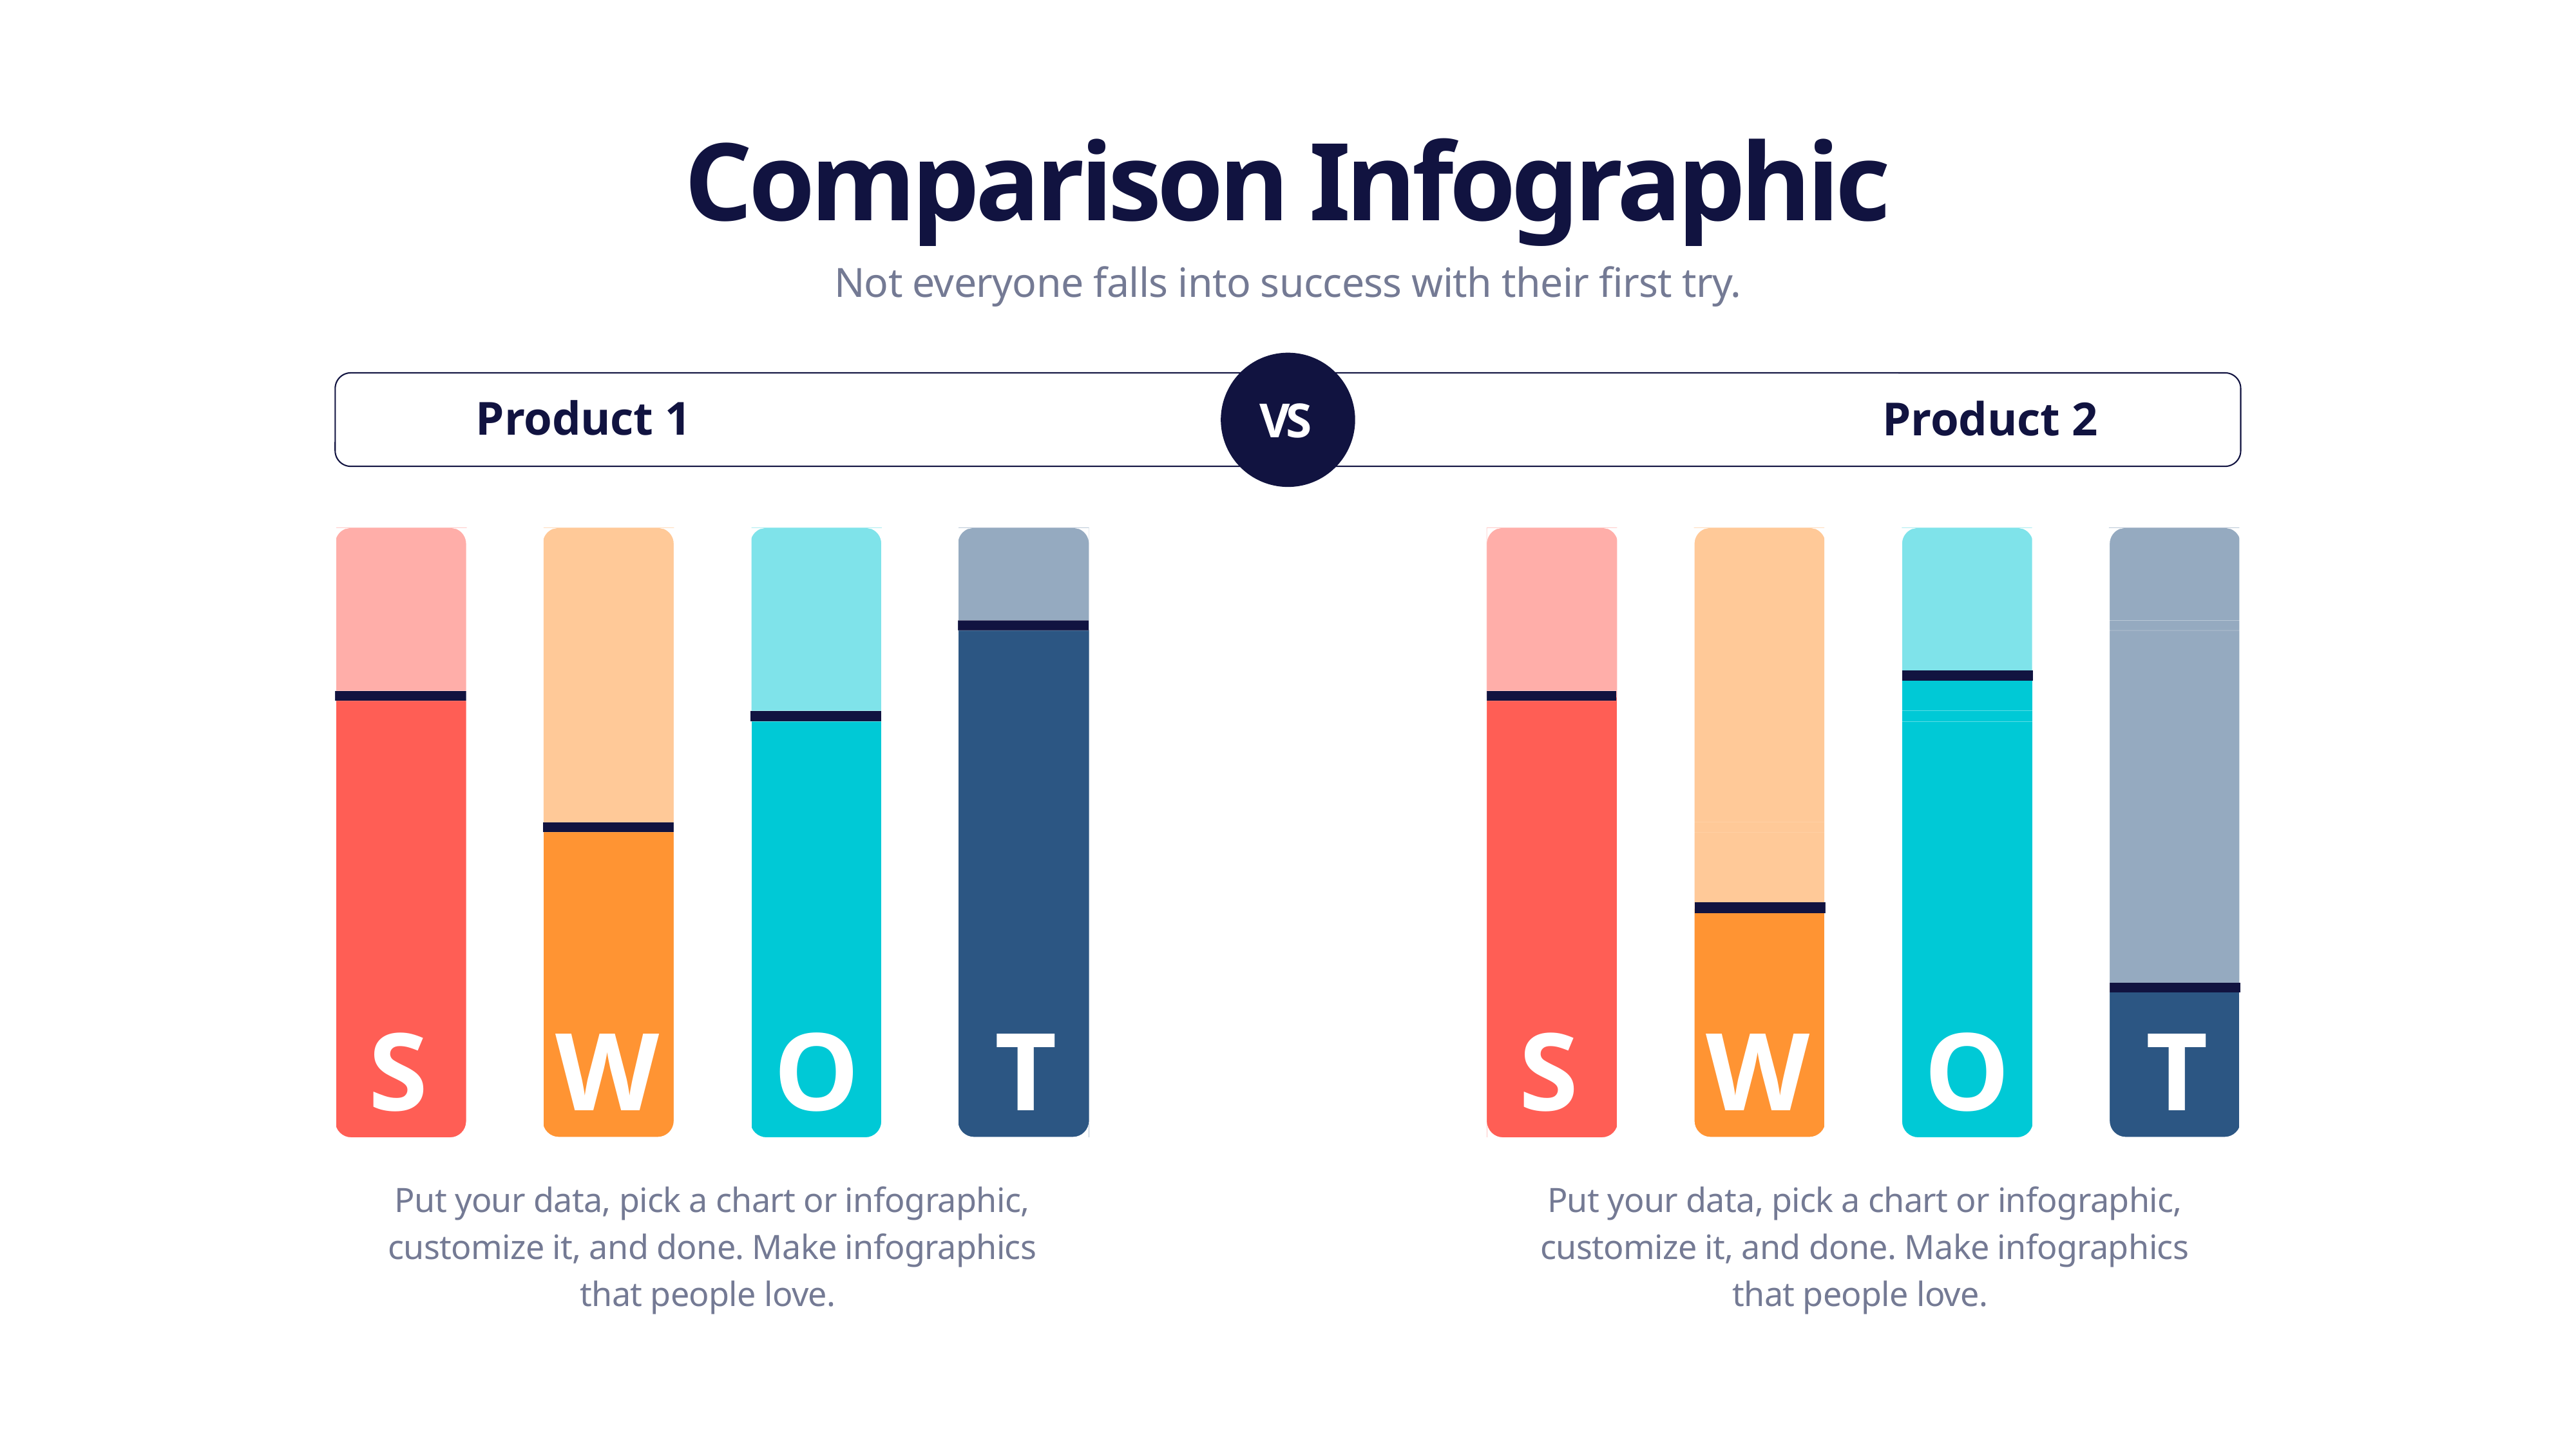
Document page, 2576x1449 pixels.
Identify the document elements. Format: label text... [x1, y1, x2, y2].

text_box Put your data, pick a chart or infographic, customize it, and done. Make infographics that people love. [345, 1167, 1079, 1318]
chart [336, 527, 467, 1137]
text_box [334, 527, 352, 1139]
chart [1693, 527, 1825, 1137]
text_box Comparison Infographic [675, 111, 1901, 247]
text_box [450, 527, 1090, 1139]
text_box VS [1250, 386, 1322, 452]
chart [751, 527, 882, 1137]
chart [959, 527, 1089, 1137]
chart [1486, 527, 1617, 1137]
chart [1902, 527, 2032, 1137]
text_box [1240, 352, 1336, 372]
text_box [335, 372, 2241, 467]
text_box [1601, 527, 2242, 1139]
text_box Put your data, pick a chart or infographic, customize it, and done. Make infographics that people love. [1498, 1167, 2231, 1318]
chart [543, 527, 674, 1137]
text_box [1240, 467, 1336, 488]
chart [2108, 527, 2240, 1137]
text_box Product 2 [1850, 393, 2131, 450]
text_box Product 1 [443, 392, 724, 450]
text_box Not everyone falls into success with their first try. [814, 243, 1762, 310]
